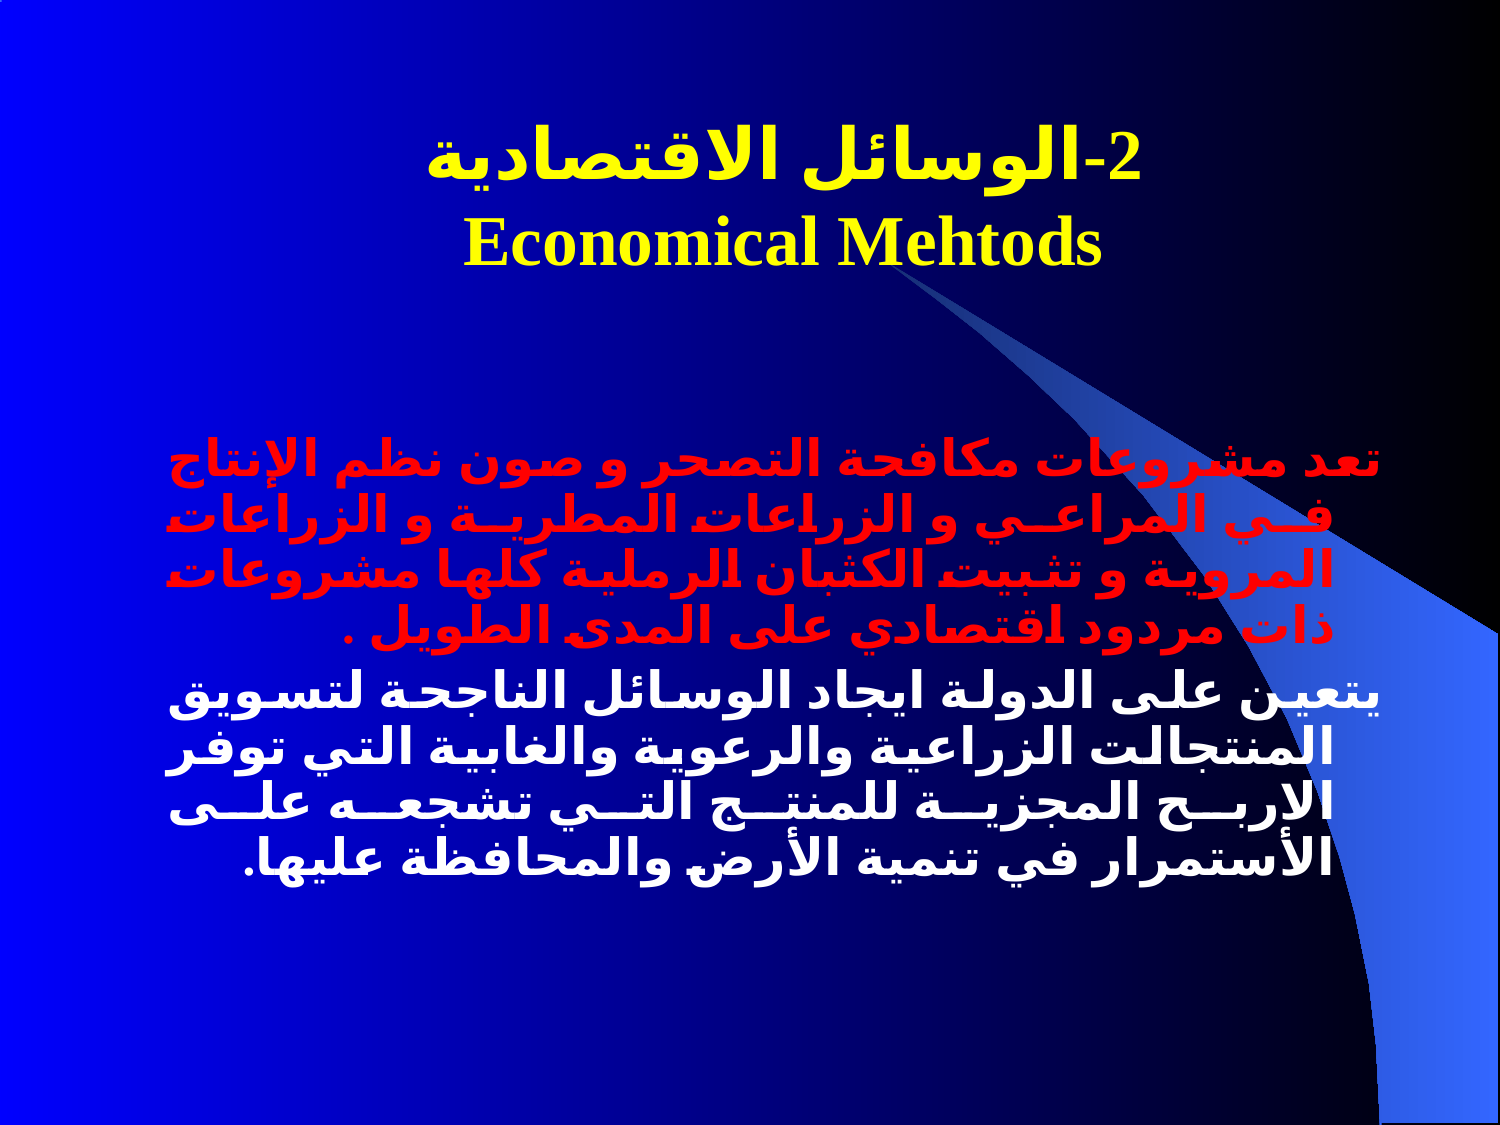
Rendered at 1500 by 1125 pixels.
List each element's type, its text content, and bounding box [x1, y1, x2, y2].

list تعد مشروعات مكافحة التصحر و صون نظم الإنتاج في المراعي و الزراعات المطرية و الزراعات المروية و تثبيت الكثبان الرملية كلها مشروعات ذات مردود اقتصادي على المدى الطويل . يتعين على الدولة ايجاد الوسائل الناجحة لتسويق المنتجالت الزراعية والرعوية والغابية التي توفر الاربح المجزية للمنتج التي تشجعه على الأستمرار في تنمية الأرض والمحافظة عليها. [137, 424, 1413, 951]
title 2-الوسائل الاقتصادية Economical Mehtods [111, 99, 1438, 288]
